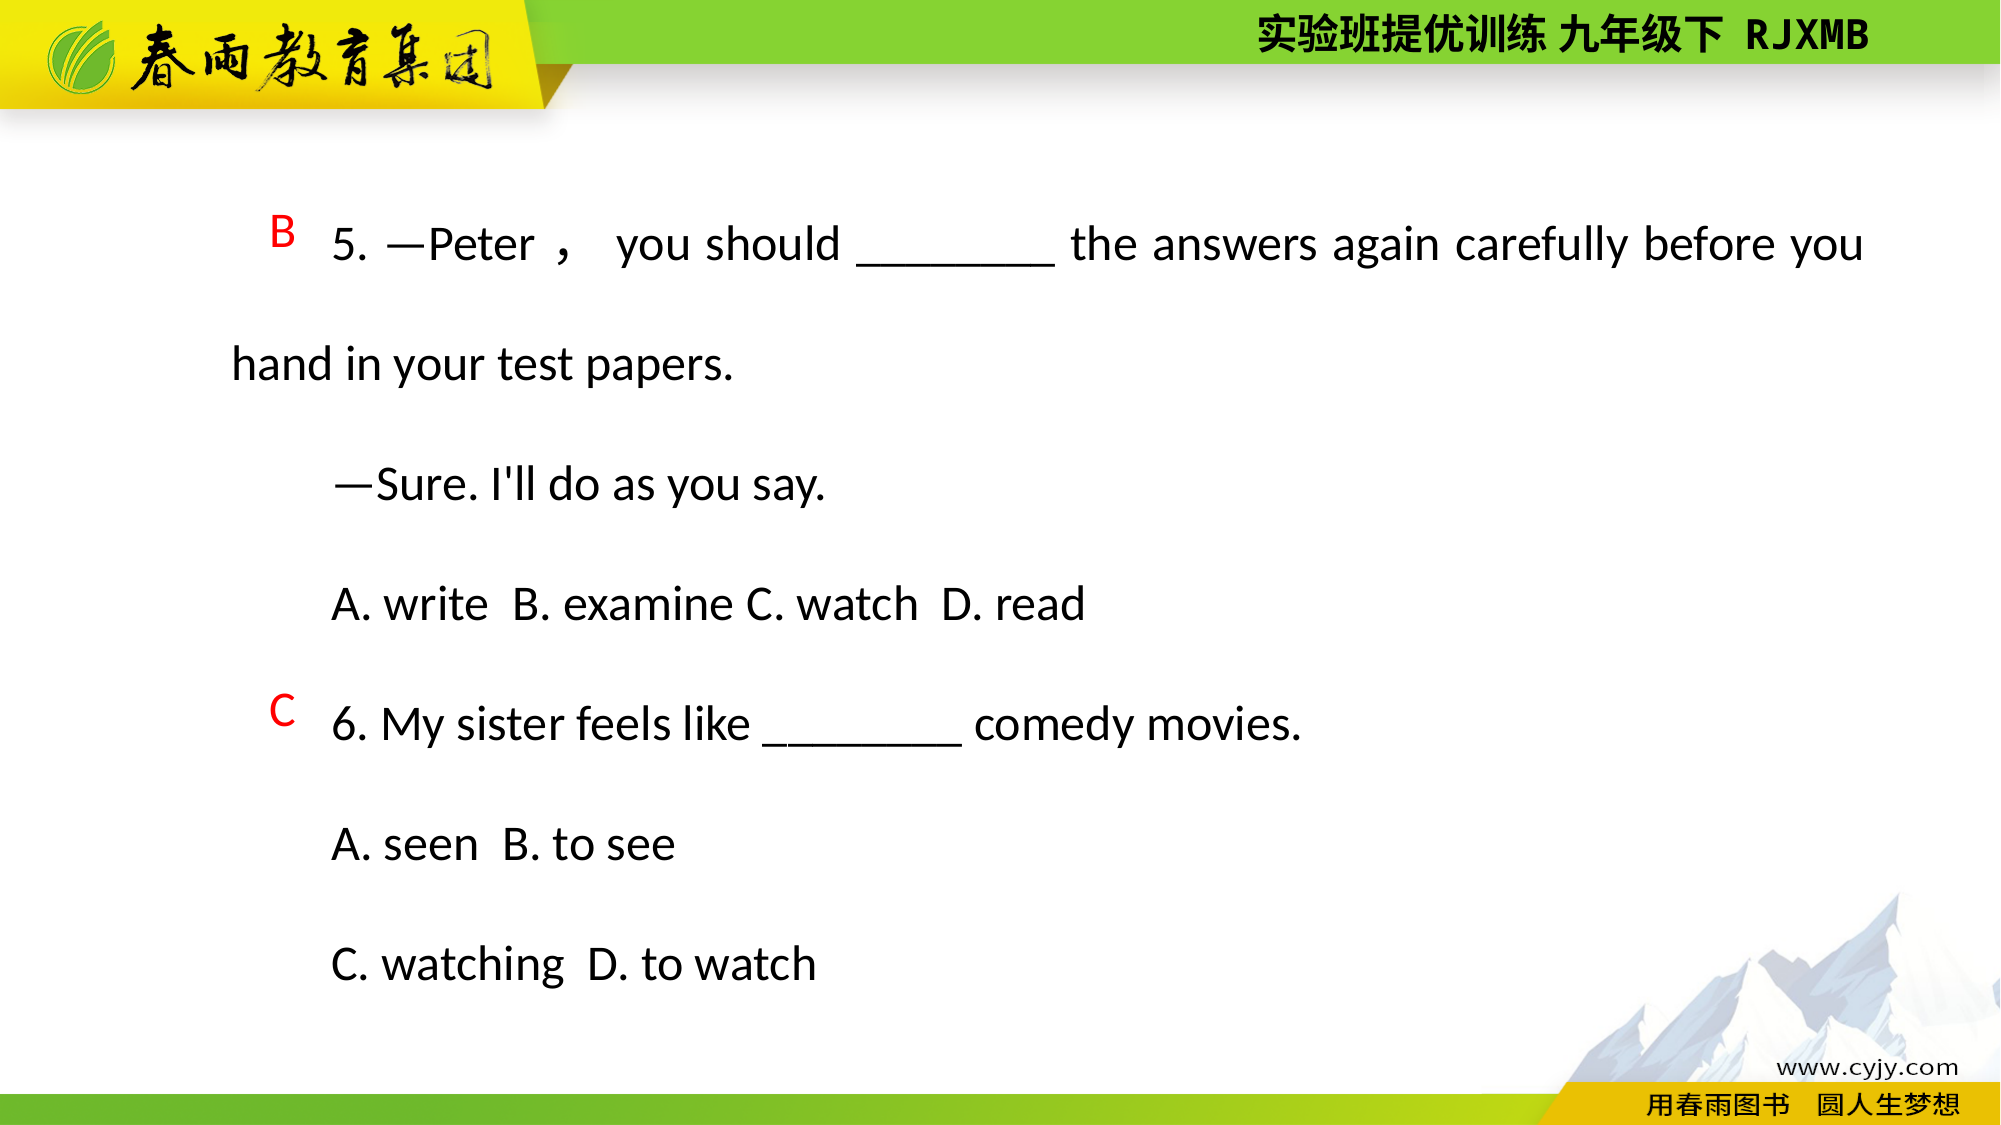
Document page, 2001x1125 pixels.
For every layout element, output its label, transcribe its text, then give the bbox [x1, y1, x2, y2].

text_box B [254, 189, 312, 265]
text_box 5. —Peter，you should ________ the answers again carefully before you hand in your test papers. —Sure. I'll do as you say. A. write B. examine C. watch D. read 6. My sister feels like ________ comedy movies. A. seen B. to see C. watching D. to watch [216, 142, 1881, 998]
text_box C [254, 669, 312, 745]
picture [0, 0, 2001, 1125]
